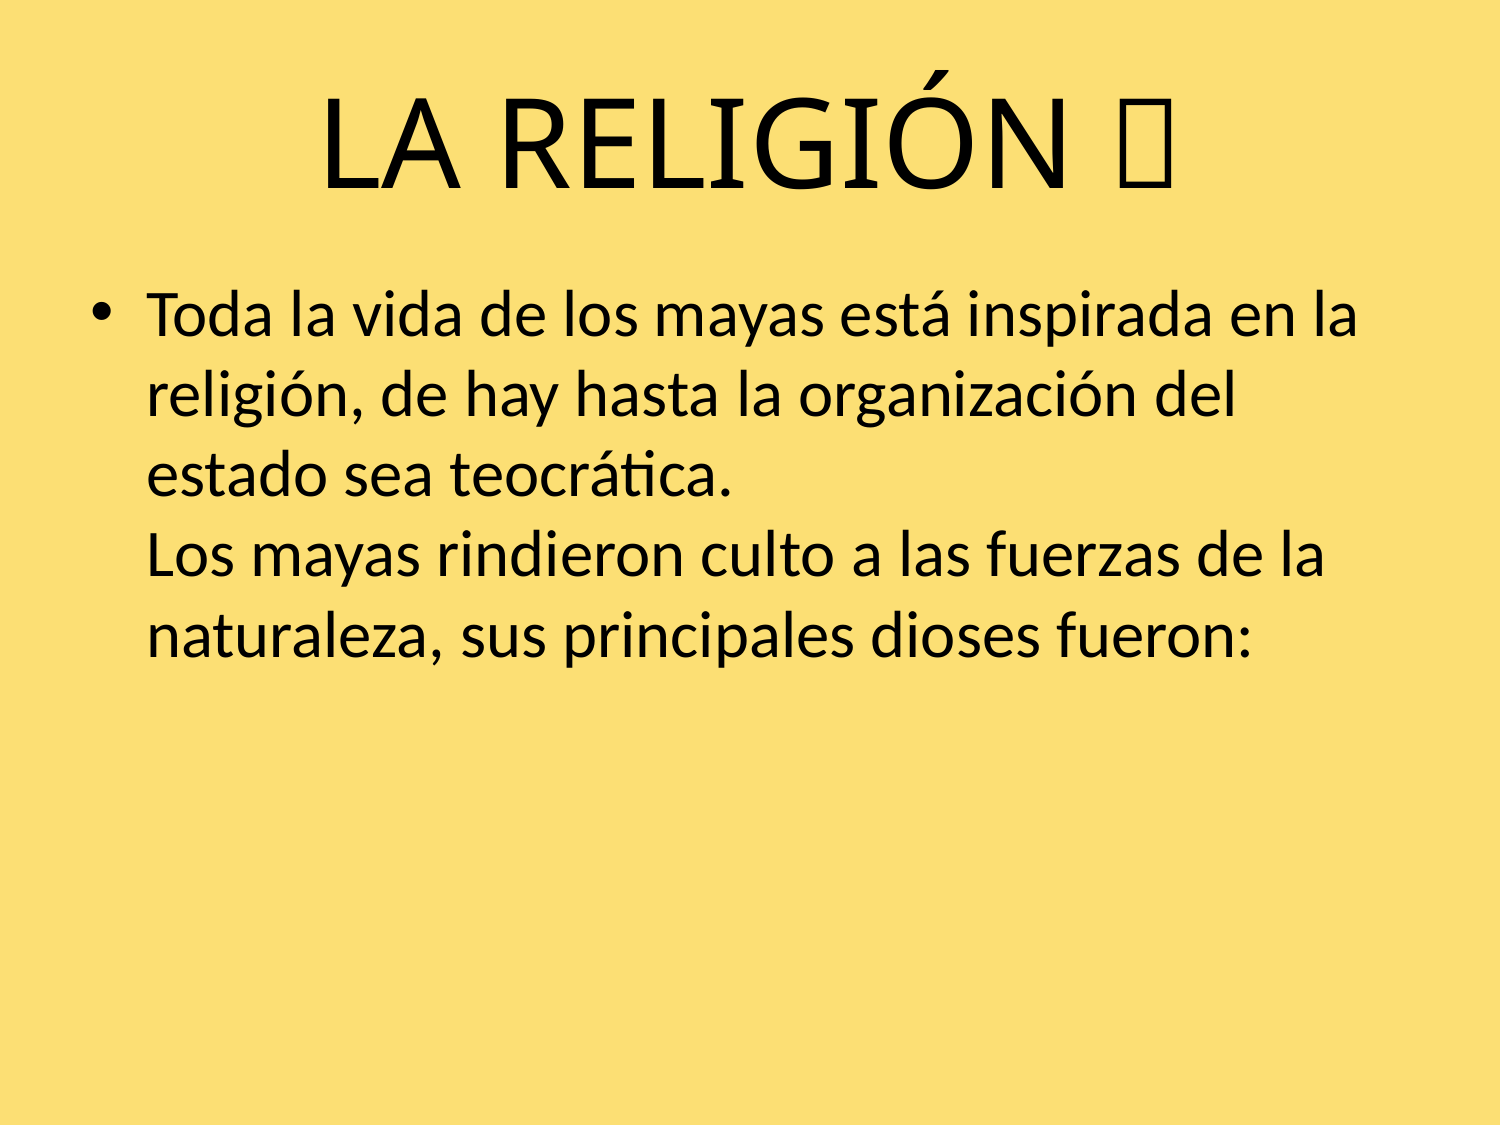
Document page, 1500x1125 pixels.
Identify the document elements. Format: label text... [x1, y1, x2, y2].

list Toda la vida de los mayas está inspirada en la religión, de hay hasta la organización del estado sea teocrática. Los mayas rindieron culto a las fuerzas de la naturaleza, sus principales dioses fueron: [75, 262, 1425, 1005]
title LA RELIGIÓN  [75, 45, 1425, 233]
